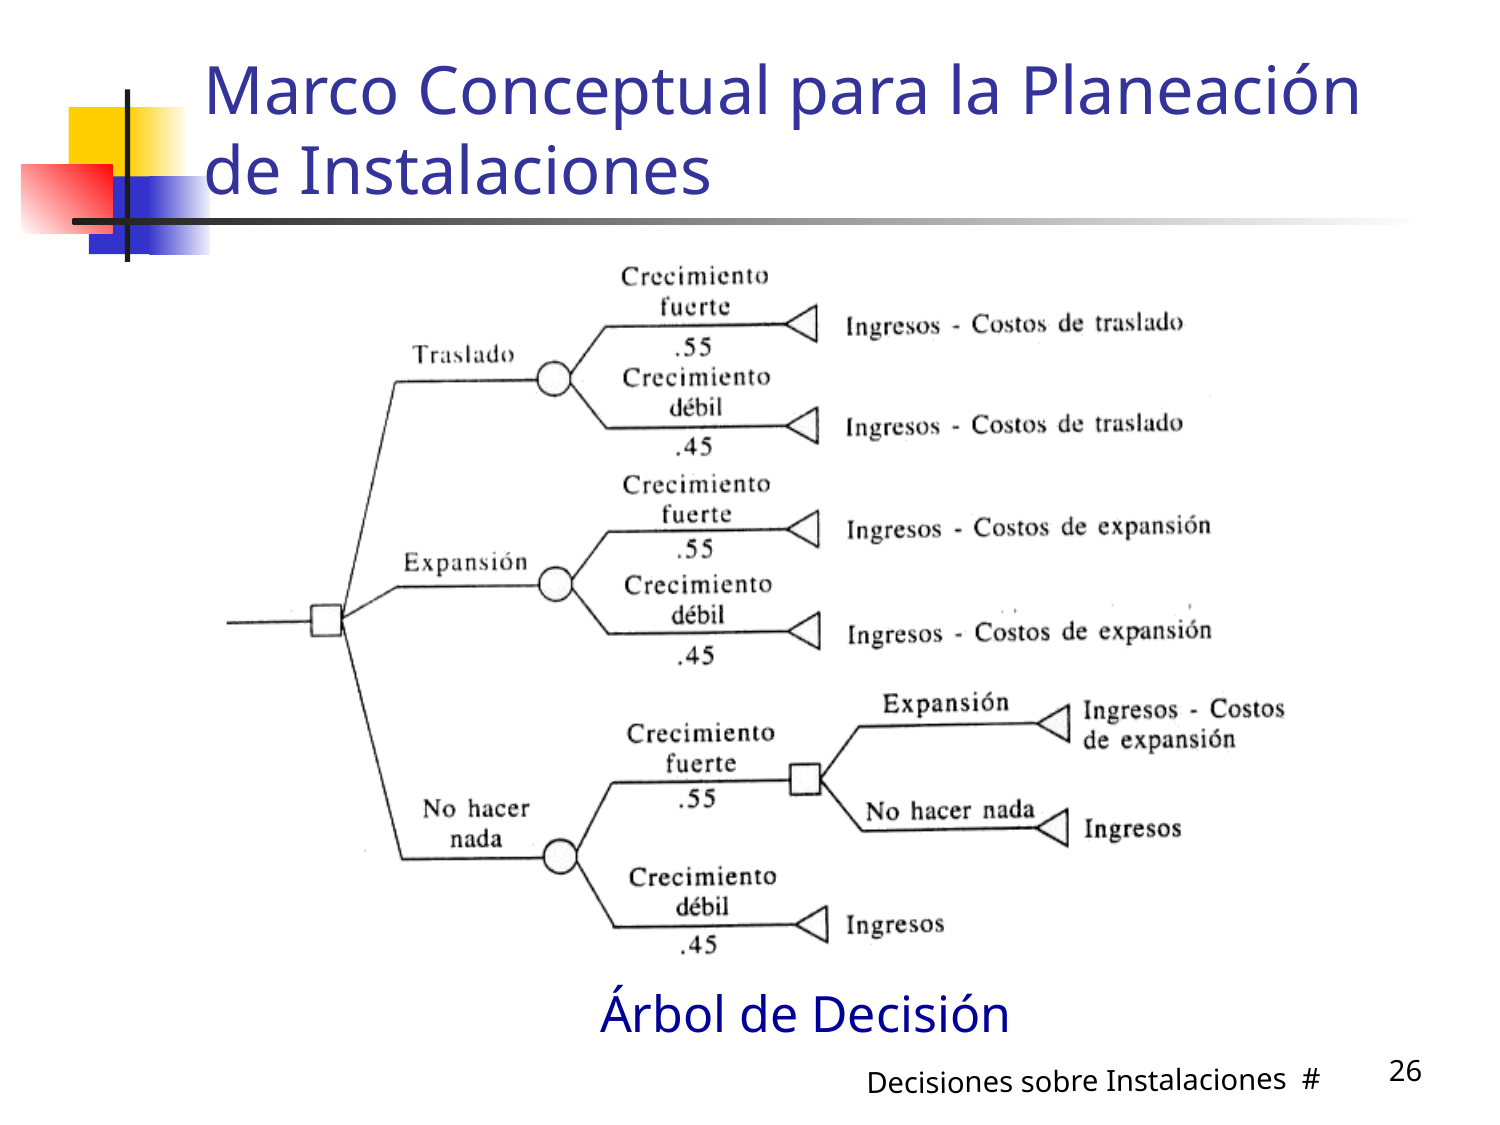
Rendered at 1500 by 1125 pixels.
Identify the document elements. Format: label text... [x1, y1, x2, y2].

text_box Árbol de Decisión [585, 974, 1027, 1050]
footer Decisiones sobre Instalaciones # [774, 1028, 1414, 1110]
picture [210, 259, 1326, 963]
title Marco Conceptual para la Planeación de Instalaciones [188, 27, 1468, 216]
slide_number 26 [1124, 1024, 1438, 1101]
